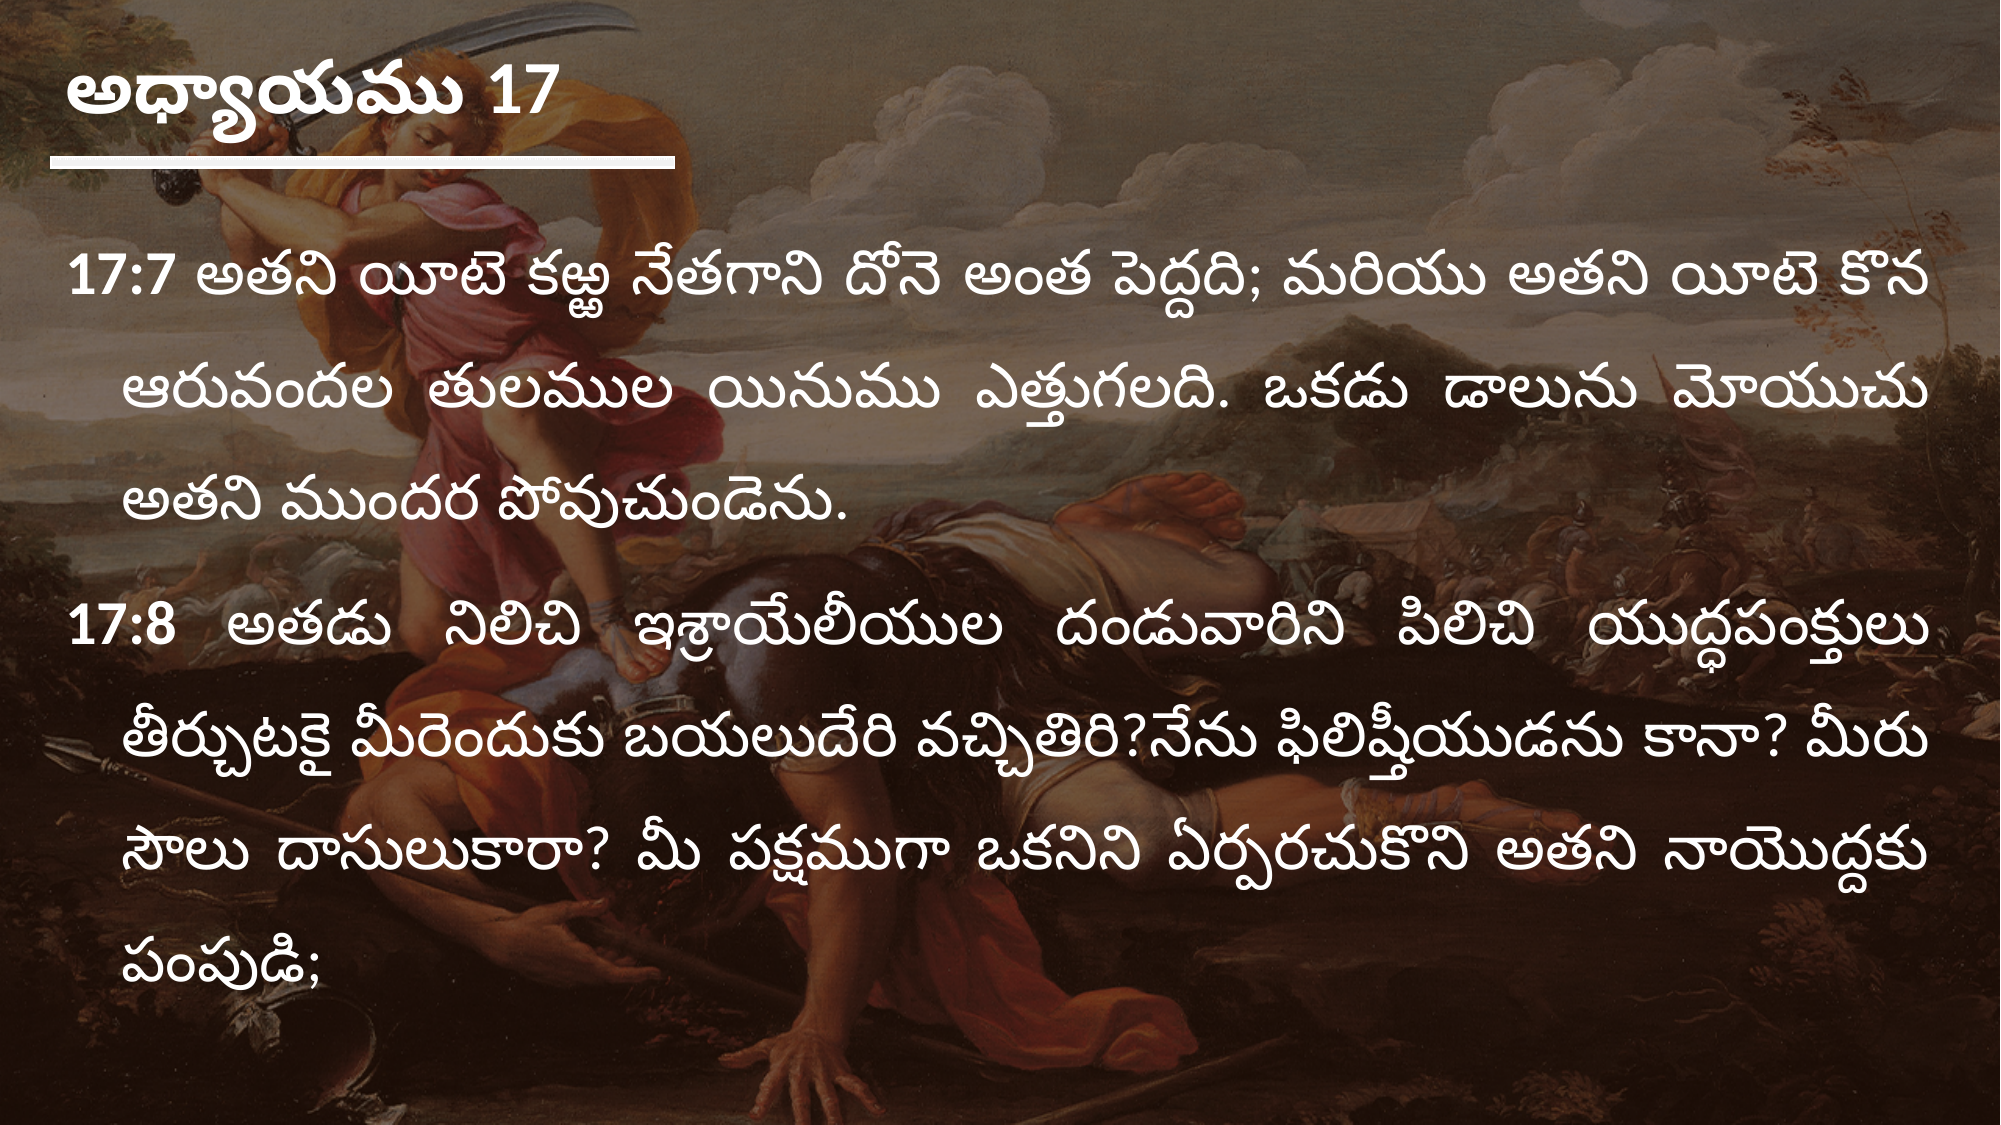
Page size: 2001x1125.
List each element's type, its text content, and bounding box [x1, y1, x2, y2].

list 17:7 అతని యీటె కఱ్ఱ నేతగాని దోనె అంత పెద్దది; మరియు అతని యీటె కొన ఆరువందల తులముల యినుము ఎత్తుగలది. ఒకడు డాలును మోయుచు అతని ముందర పోవుచుండెను. 17:8 అతడు నిలిచి ఇశ్రాయేలీయుల దండువారిని పిలిచి యుద్ధపంక్తులు తీర్చుటకై మీరెందుకు బయలుదేరి వచ్చితిరి?నేను ఫిలిష్తీయుడను కానా? మీరు సౌలు దాసులుకారా? మీ పక్షముగా ఒకనిని ఏర్పరచుకొని అతని నాయొద్దకు పంపుడి; [50, 187, 1946, 1063]
picture [0, 0, 2000, 1125]
title అధ్యాయము 17 [50, 0, 1925, 167]
